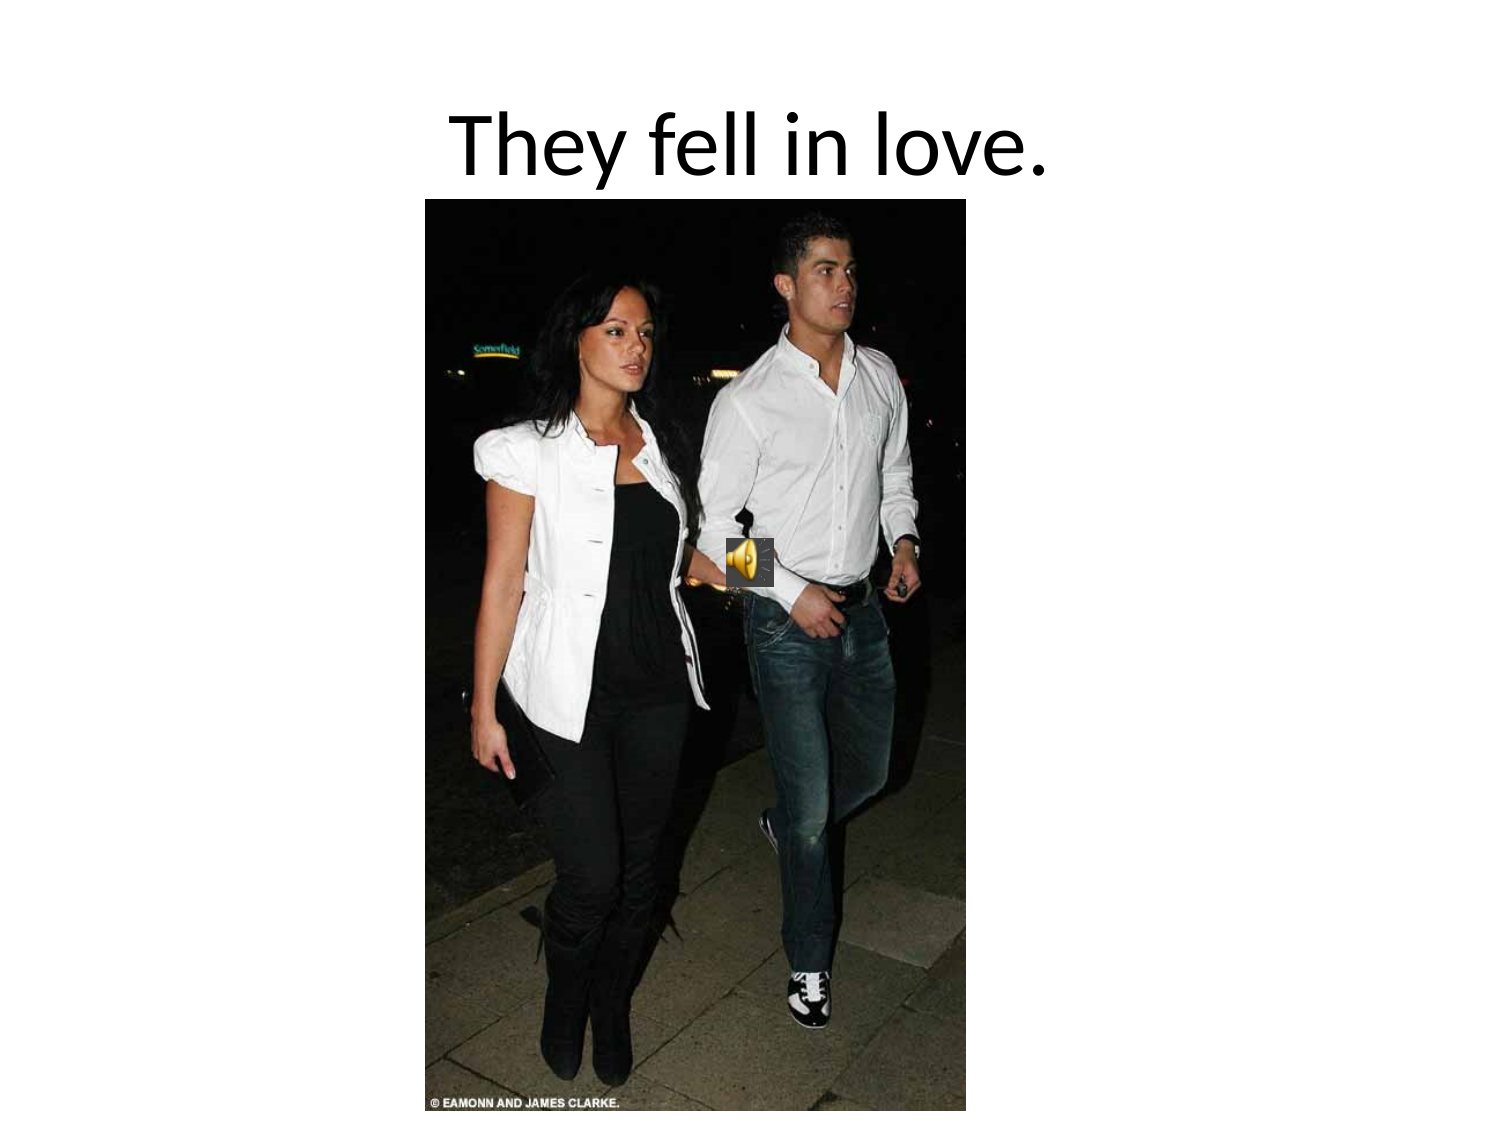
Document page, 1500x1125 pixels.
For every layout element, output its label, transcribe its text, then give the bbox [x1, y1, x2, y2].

picture [424, 199, 966, 1112]
title They fell in love. [74, 44, 1426, 233]
